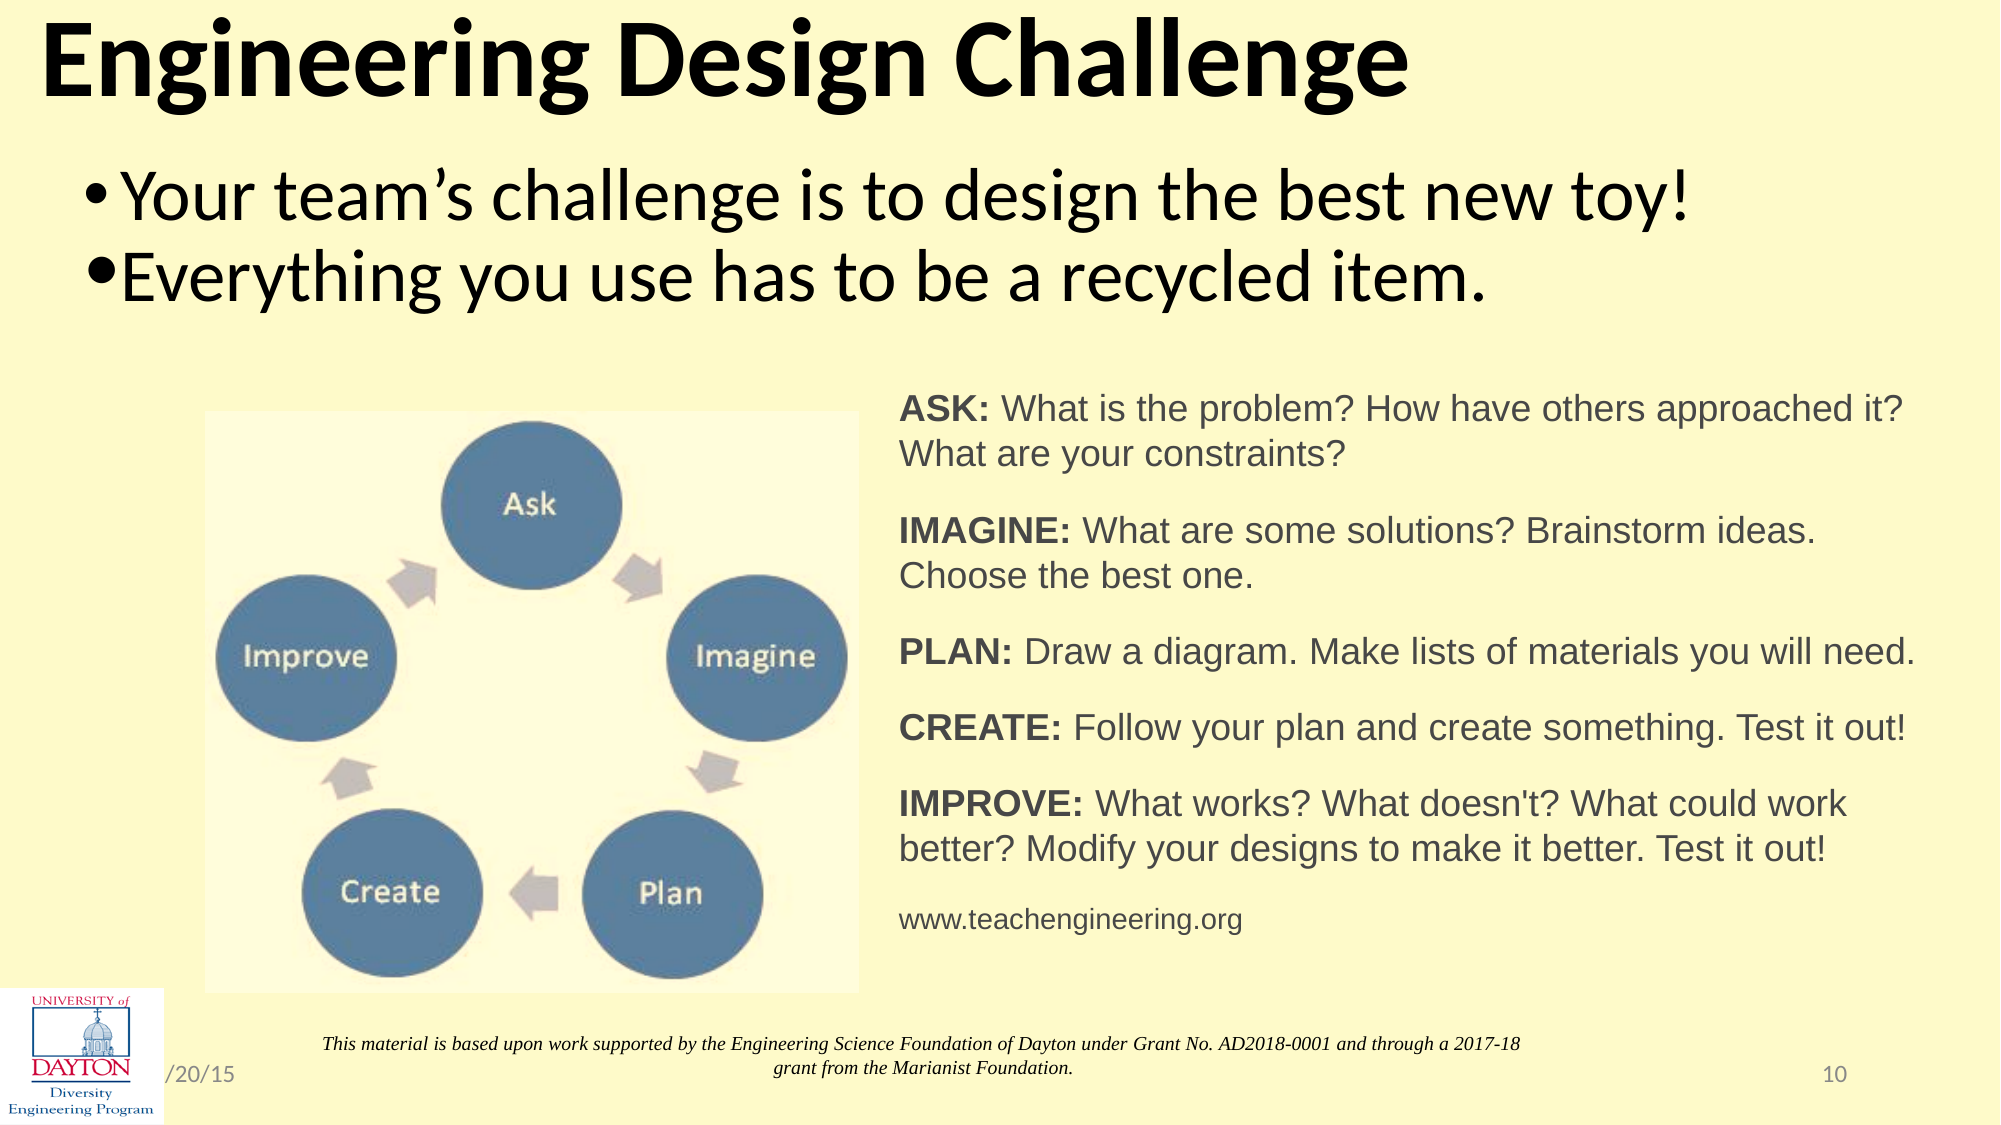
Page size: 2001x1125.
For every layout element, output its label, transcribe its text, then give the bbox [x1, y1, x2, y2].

picture [205, 410, 859, 993]
picture [0, 988, 165, 1125]
list Your team’s challenge is to design the best new toy! Everything you use has to be a recycled item. [68, 148, 1893, 377]
text_box ASK: What is the problem? How have others approached it? What are your constraints? IMAGINE: What are some solutions? Brainstorm ideas. Choose the best one. PLAN: Draw a diagram. Make lists of materials you will need. CREATE: Follow your plan and create something. Test it out! IMPROVE: What works? What doesn't? What could work better? Modify your designs to make it better. Test it out! www.teachengineering.org [884, 376, 1961, 1052]
text_box Engineering Design Challenge [25, 50, 1751, 180]
